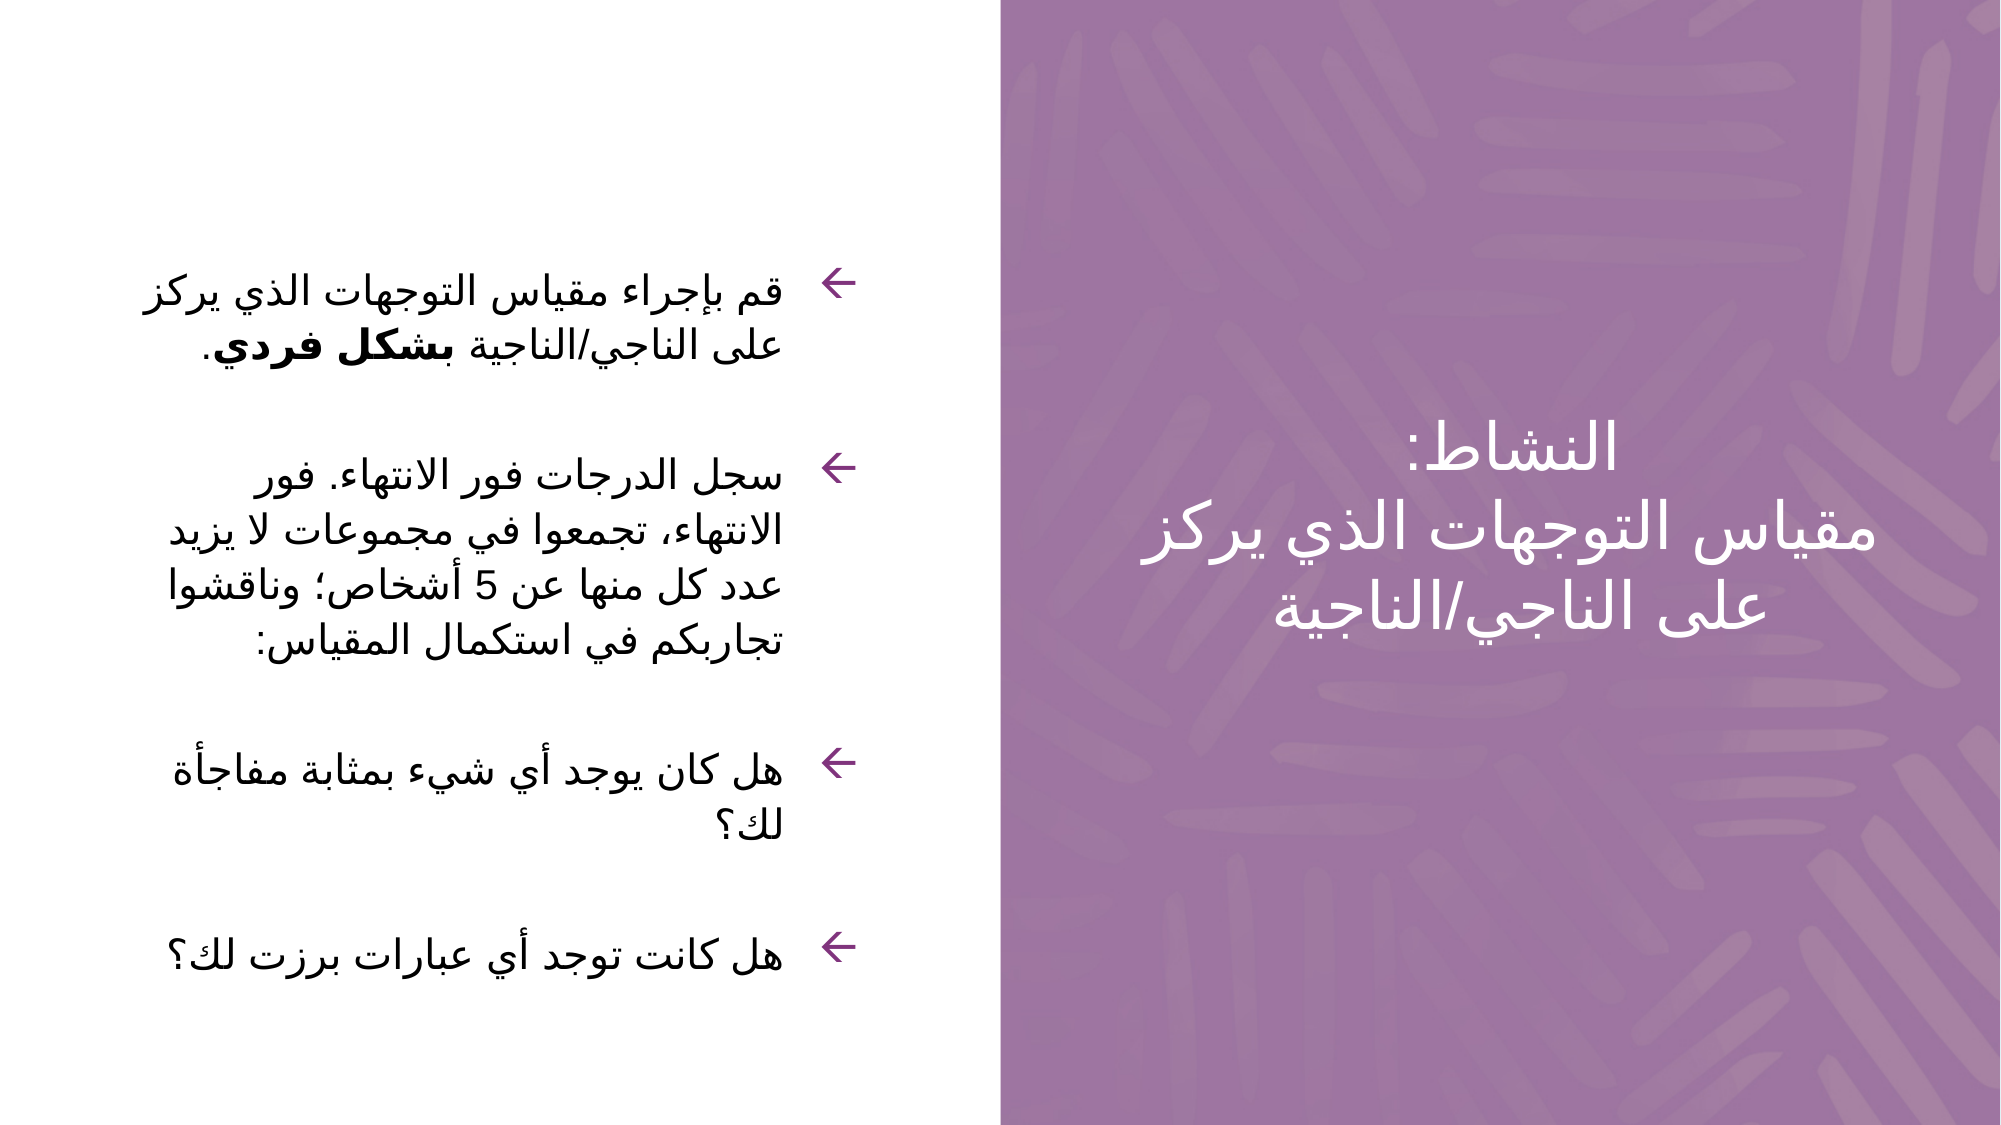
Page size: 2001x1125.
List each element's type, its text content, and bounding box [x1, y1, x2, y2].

picture [0, 0, 2001, 1125]
list قم بإجراء مقياس التوجهات الذي يركز على الناجي/الناجية بشكل فردي. سجل الدرجات فور الانتهاء. فور الانتهاء، تجمعوا في مجموعات لا يزيد عدد كل منها عن 5 أشخاص؛ وناقشوا تجاربكم في استكمال المقياس: هل كان يوجد أي شيء بمثابة مفاجأة لك؟ هل كانت توجد أي عبارات برزت لك؟ [132, 140, 868, 971]
title النشاط: مقياس التوجهات الذي يركز على الناجي/الناجية [1121, 396, 1904, 651]
